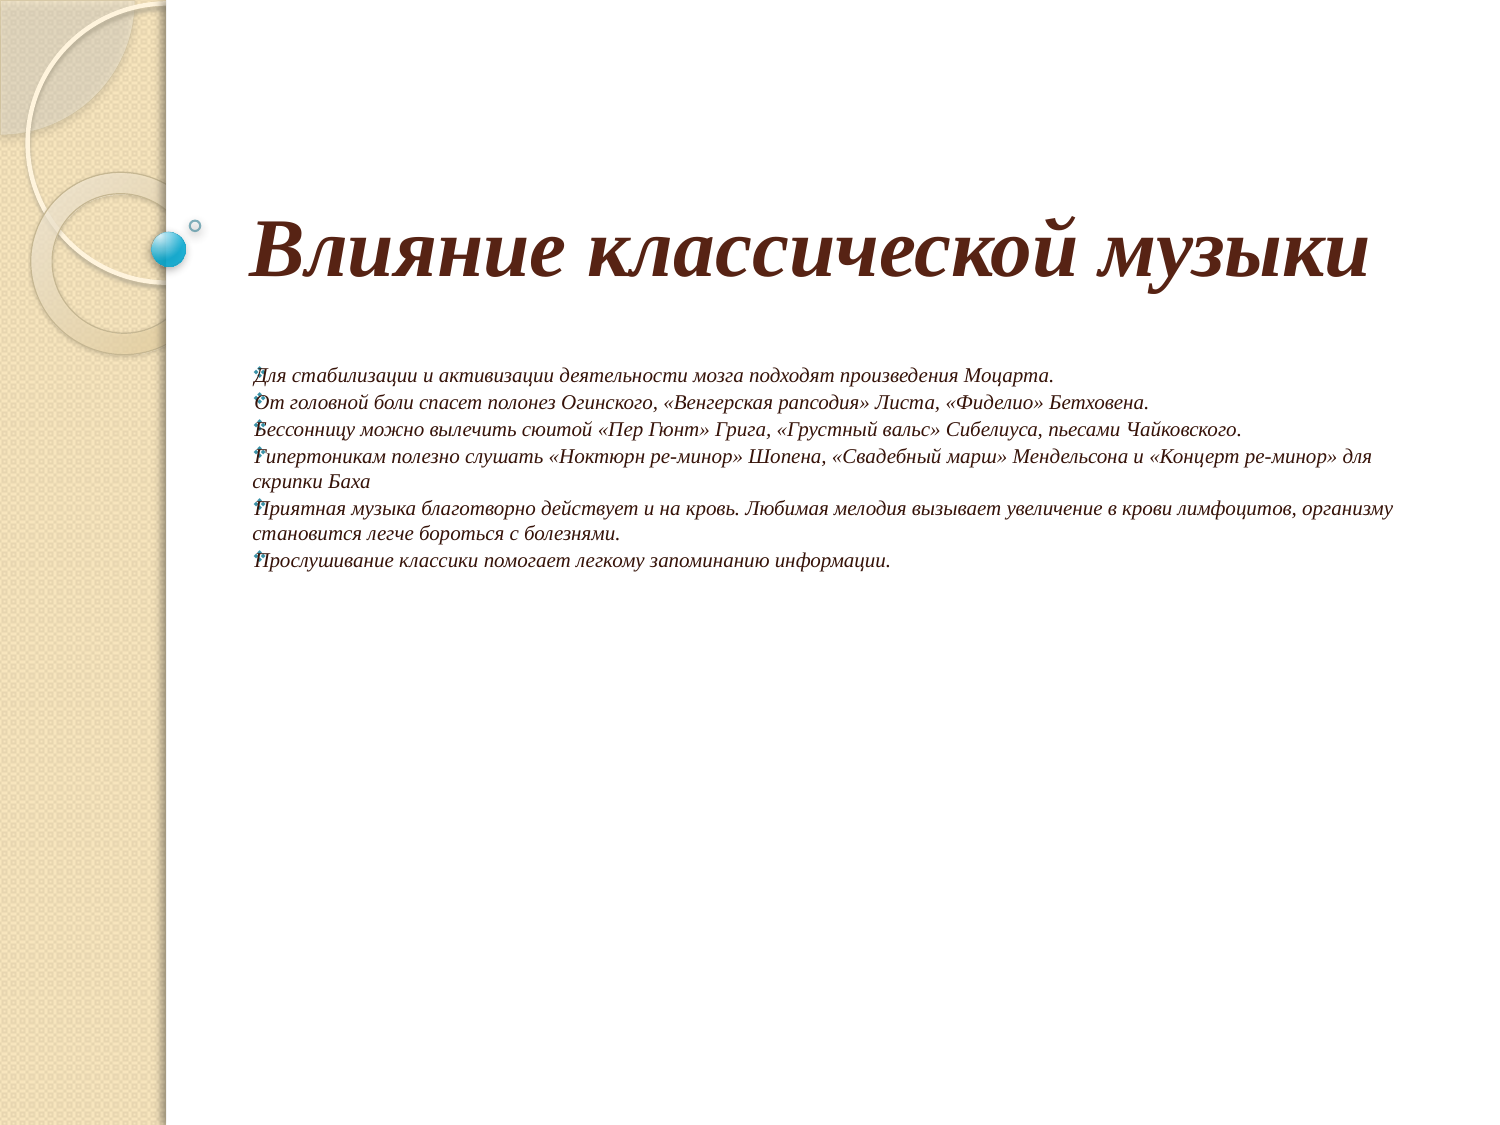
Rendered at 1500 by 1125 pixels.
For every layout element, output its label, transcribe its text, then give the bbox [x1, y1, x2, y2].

subtitle Для стабилизации и активизации деятельности мозга подходят произведения Моцарта. От головной боли спасет полонез Огинского, «Венгерская рапсодия» Листа, «Фиделио» Бетховена. Бессонницу можно вылечить сюитой «Пер Гюнт» Грига, «Грустный вальс» Сибелиуса, пьесами Чайковского. Гипертоникам полезно слушать «Ноктюрн ре-минор» Шопена, «Свадебный марш» Мендельсона и «Концерт ре-минор» для скрипки Баха Приятная музыка благотворно действует и на кровь. Любимая мелодия вызывает увеличение в крови лимфоцитов, организму становится легче бороться с болезнями. Прослушивание классики помогает легкому запоминанию информации. [234, 361, 1450, 591]
title Влияние классической музыки [234, 59, 1450, 301]
